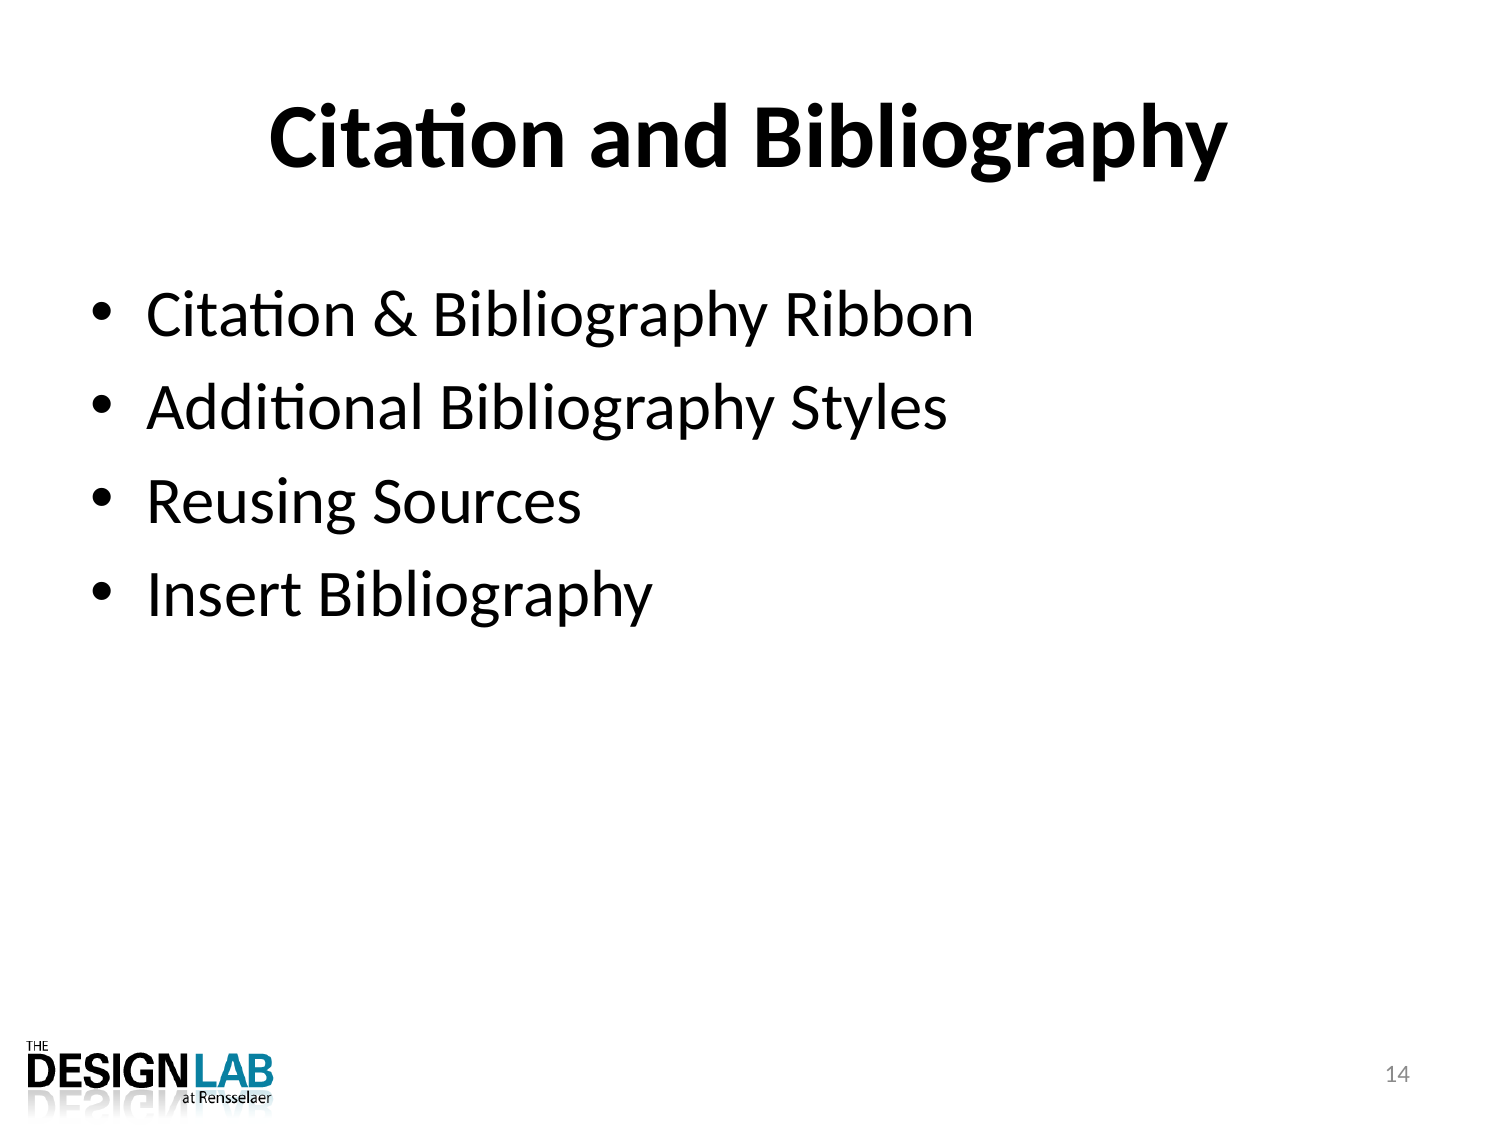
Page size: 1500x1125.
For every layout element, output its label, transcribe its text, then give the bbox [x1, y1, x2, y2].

picture [24, 1037, 275, 1125]
slide_number 14 [1074, 1042, 1425, 1103]
title Citation and Bibliography [75, 37, 1425, 225]
list Citation & Bibliography Ribbon Additional Bibliography Styles Reusing Sources Insert Bibliography [75, 262, 1425, 1005]
